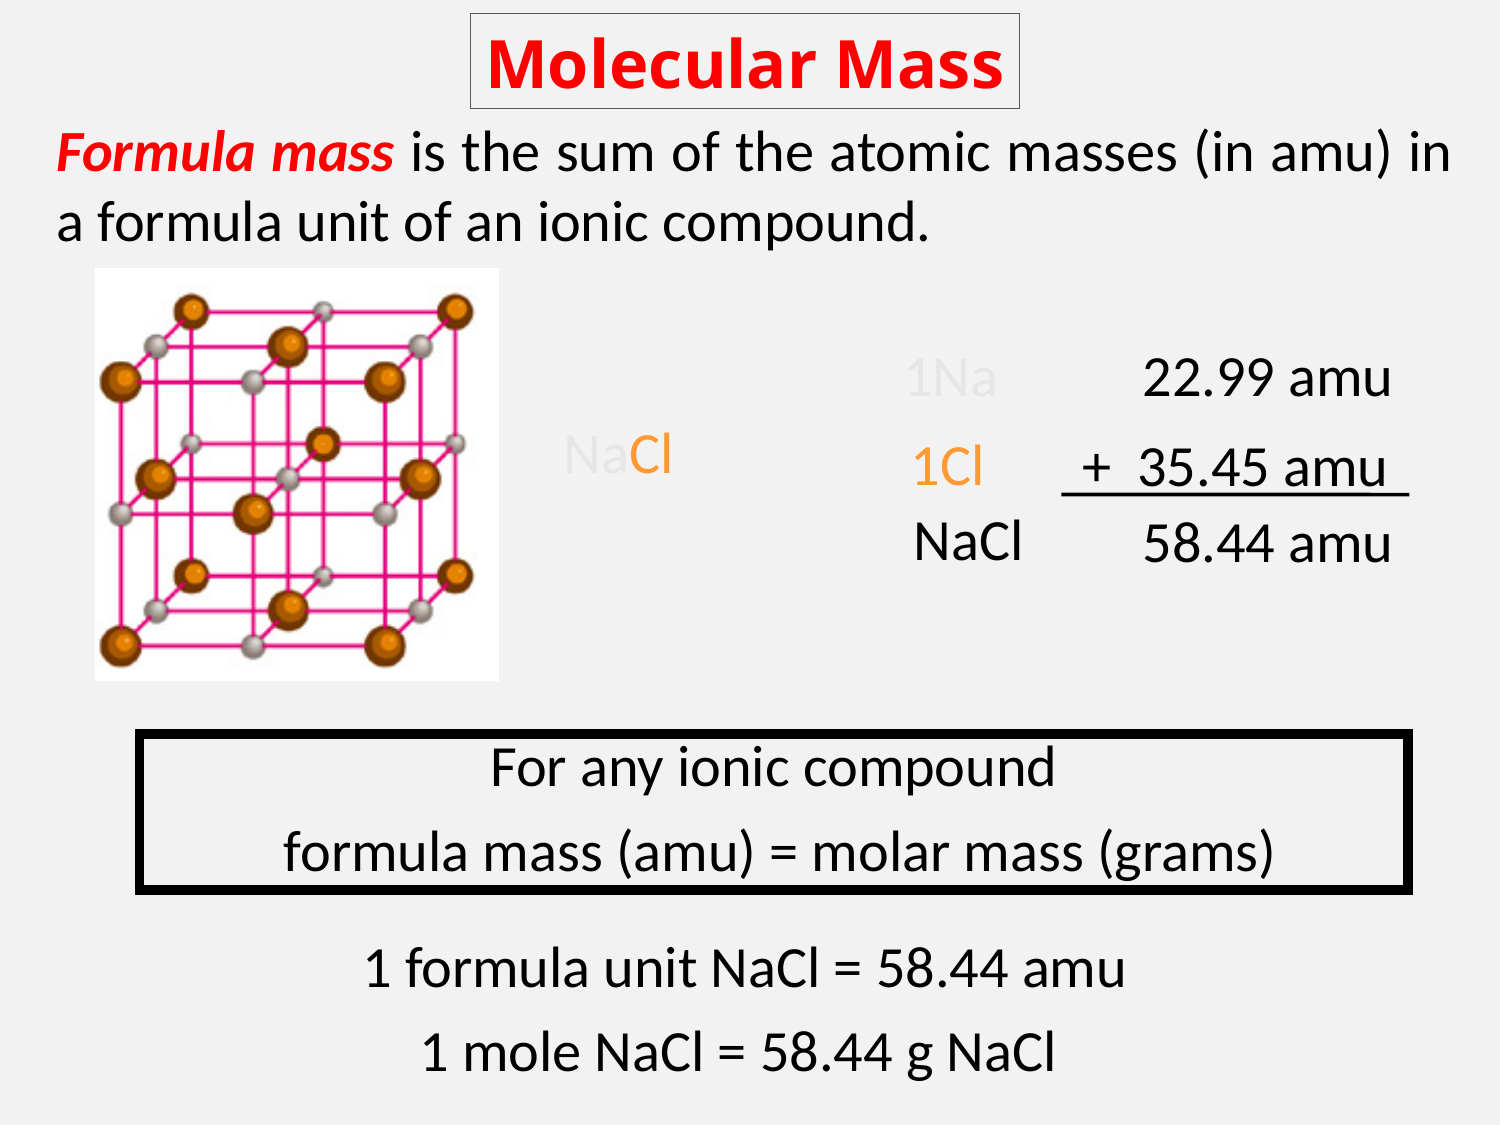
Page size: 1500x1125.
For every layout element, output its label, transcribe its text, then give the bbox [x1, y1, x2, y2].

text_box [888, 419, 1422, 494]
text_box Formula mass is the sum of the atomic masses (in amu) in a formula unit of an ionic compound. [41, 105, 1468, 261]
text_box Molecular Mass [470, 13, 1020, 105]
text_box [888, 330, 1422, 416]
text_box For any ionic compound formula mass (amu) = molar mass (grams) [139, 734, 1409, 890]
text_box 1 formula unit NaCl = 58.44 amu 1 mole NaCl = 58.44 g NaCl [347, 921, 1143, 1091]
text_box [94, 268, 699, 681]
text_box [888, 494, 1422, 582]
